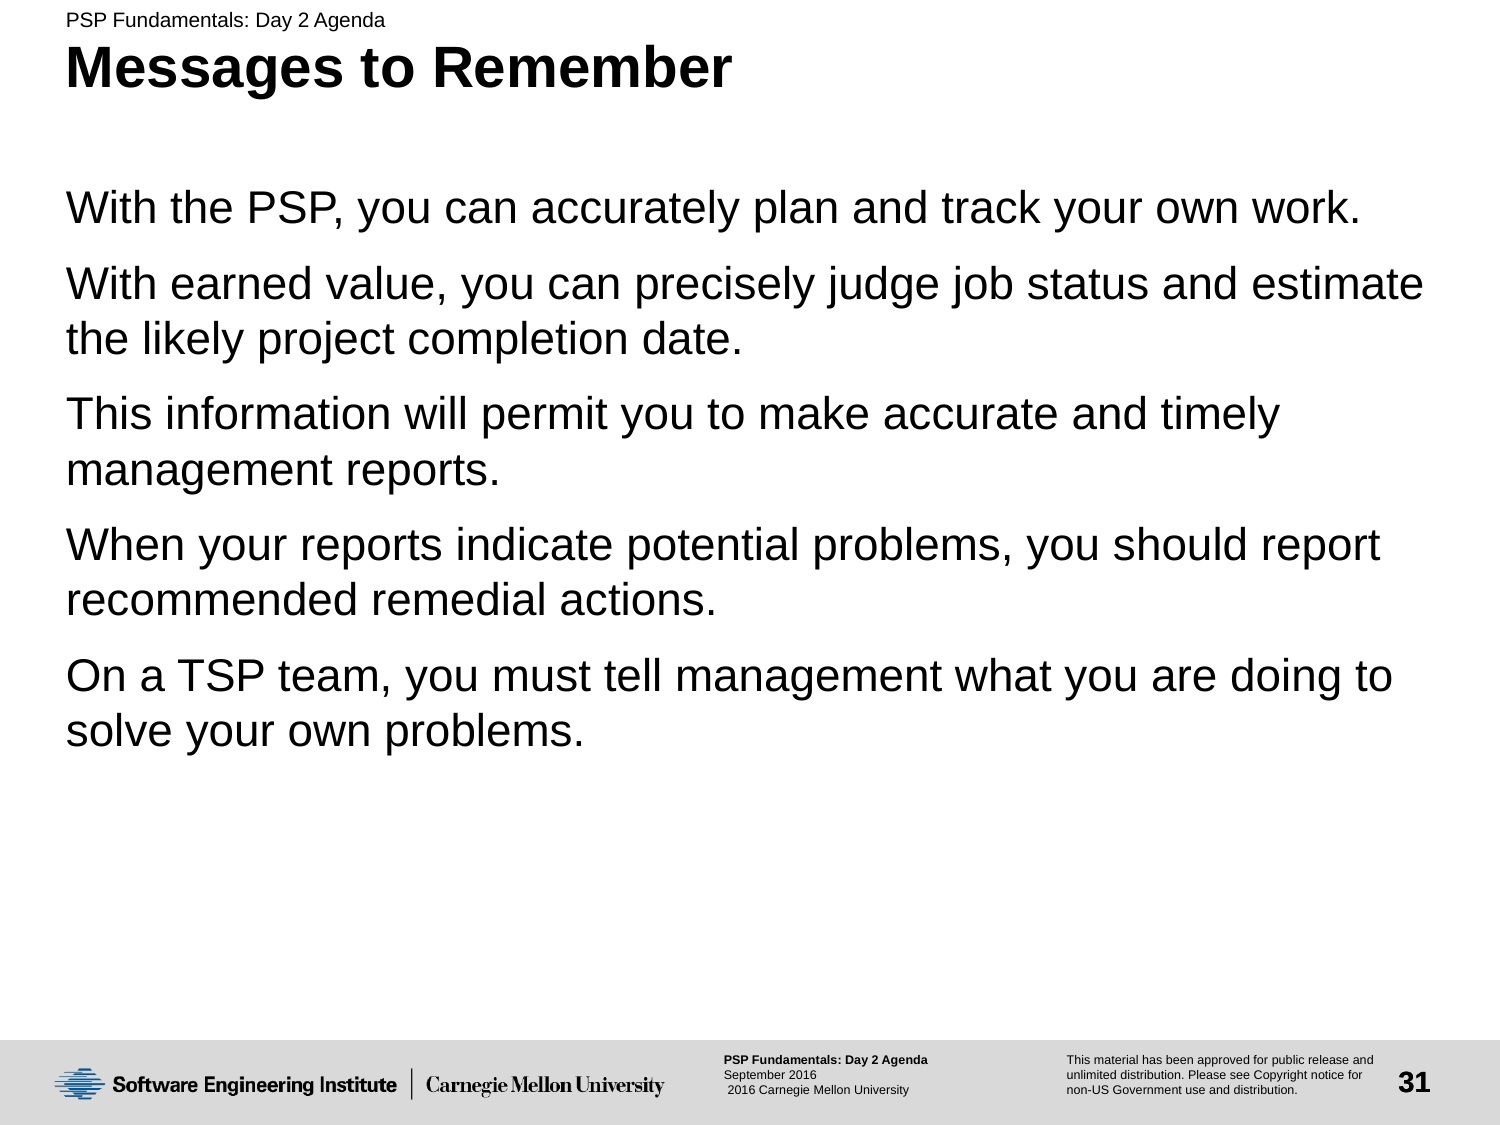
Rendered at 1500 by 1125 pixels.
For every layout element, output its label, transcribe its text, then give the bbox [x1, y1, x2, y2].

list With the PSP, you can accurately plan and track your own work. With earned value, you can precisely judge job status and estimate the likely project completion date. This information will permit you to make accurate and timely management reports. When your reports indicate potential problems, you should report recommended remedial actions. On a TSP team, you must tell management what you are doing to solve your own problems. [65, 177, 1431, 1000]
title Messages to Remember [65, 37, 1430, 148]
picture [46, 1061, 673, 1104]
